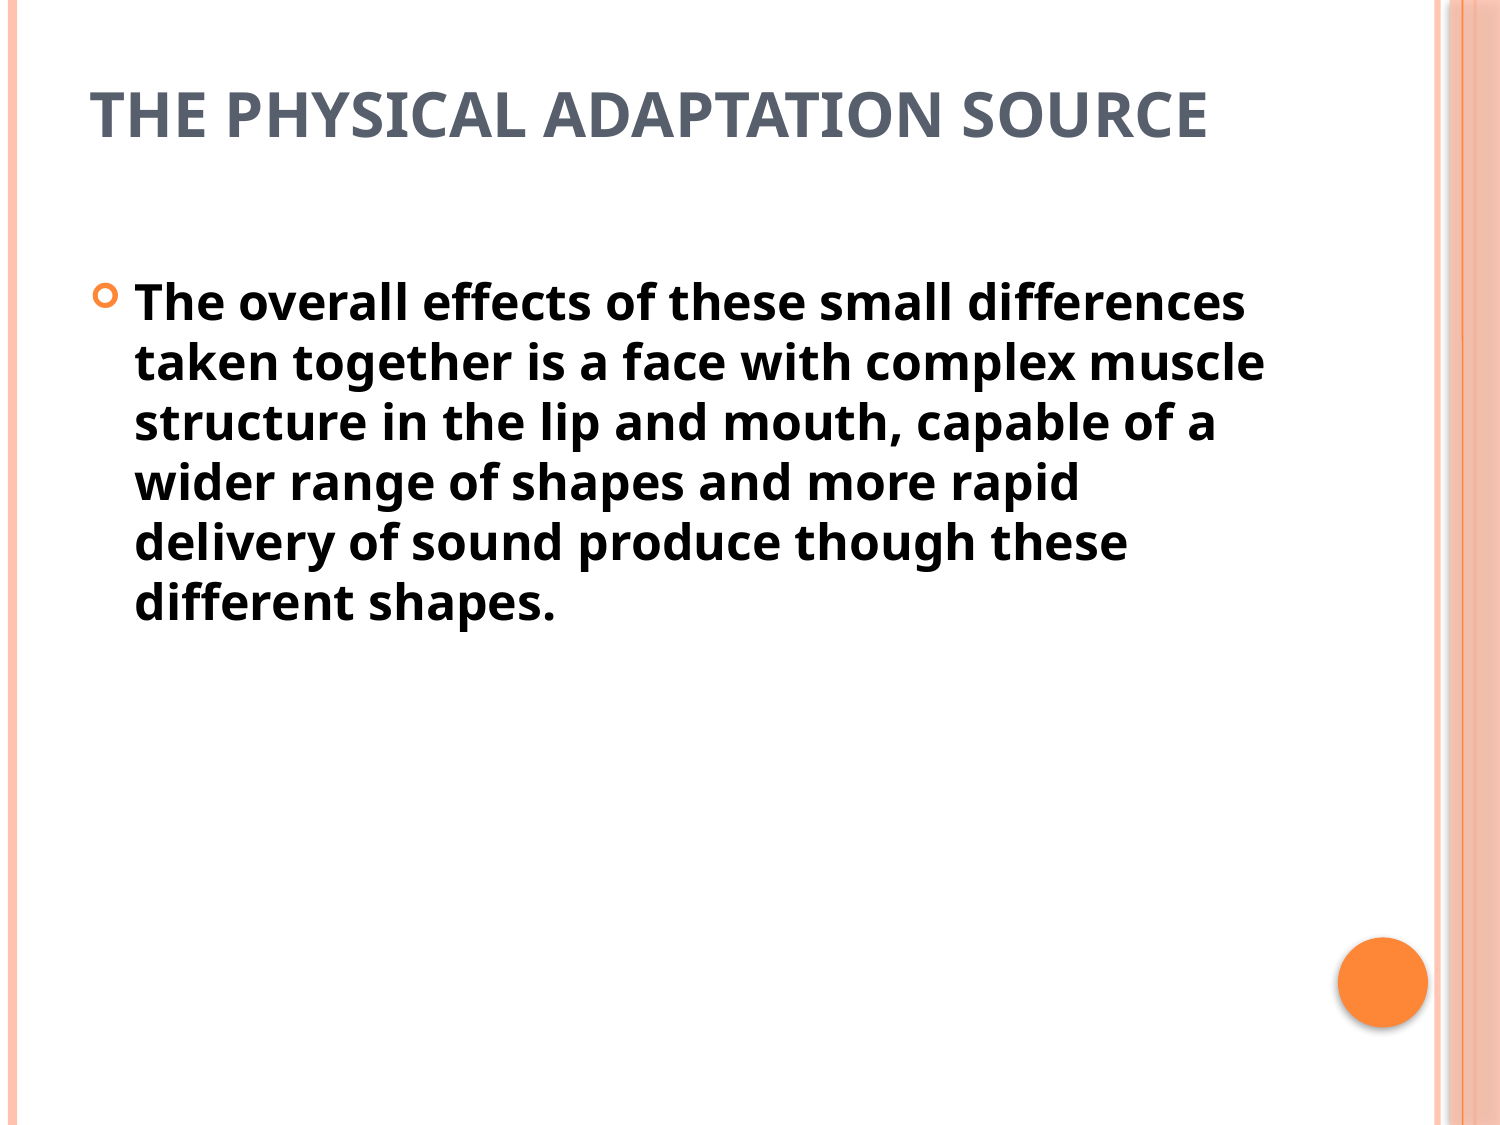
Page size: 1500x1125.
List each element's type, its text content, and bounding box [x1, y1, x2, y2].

list The overall effects of these small differences taken together is a face with complex muscle structure in the lip and mouth, capable of a wider range of shapes and more rapid delivery of sound produce though these different shapes. [75, 262, 1300, 1062]
title The physical adaptation source [75, 45, 1300, 233]
